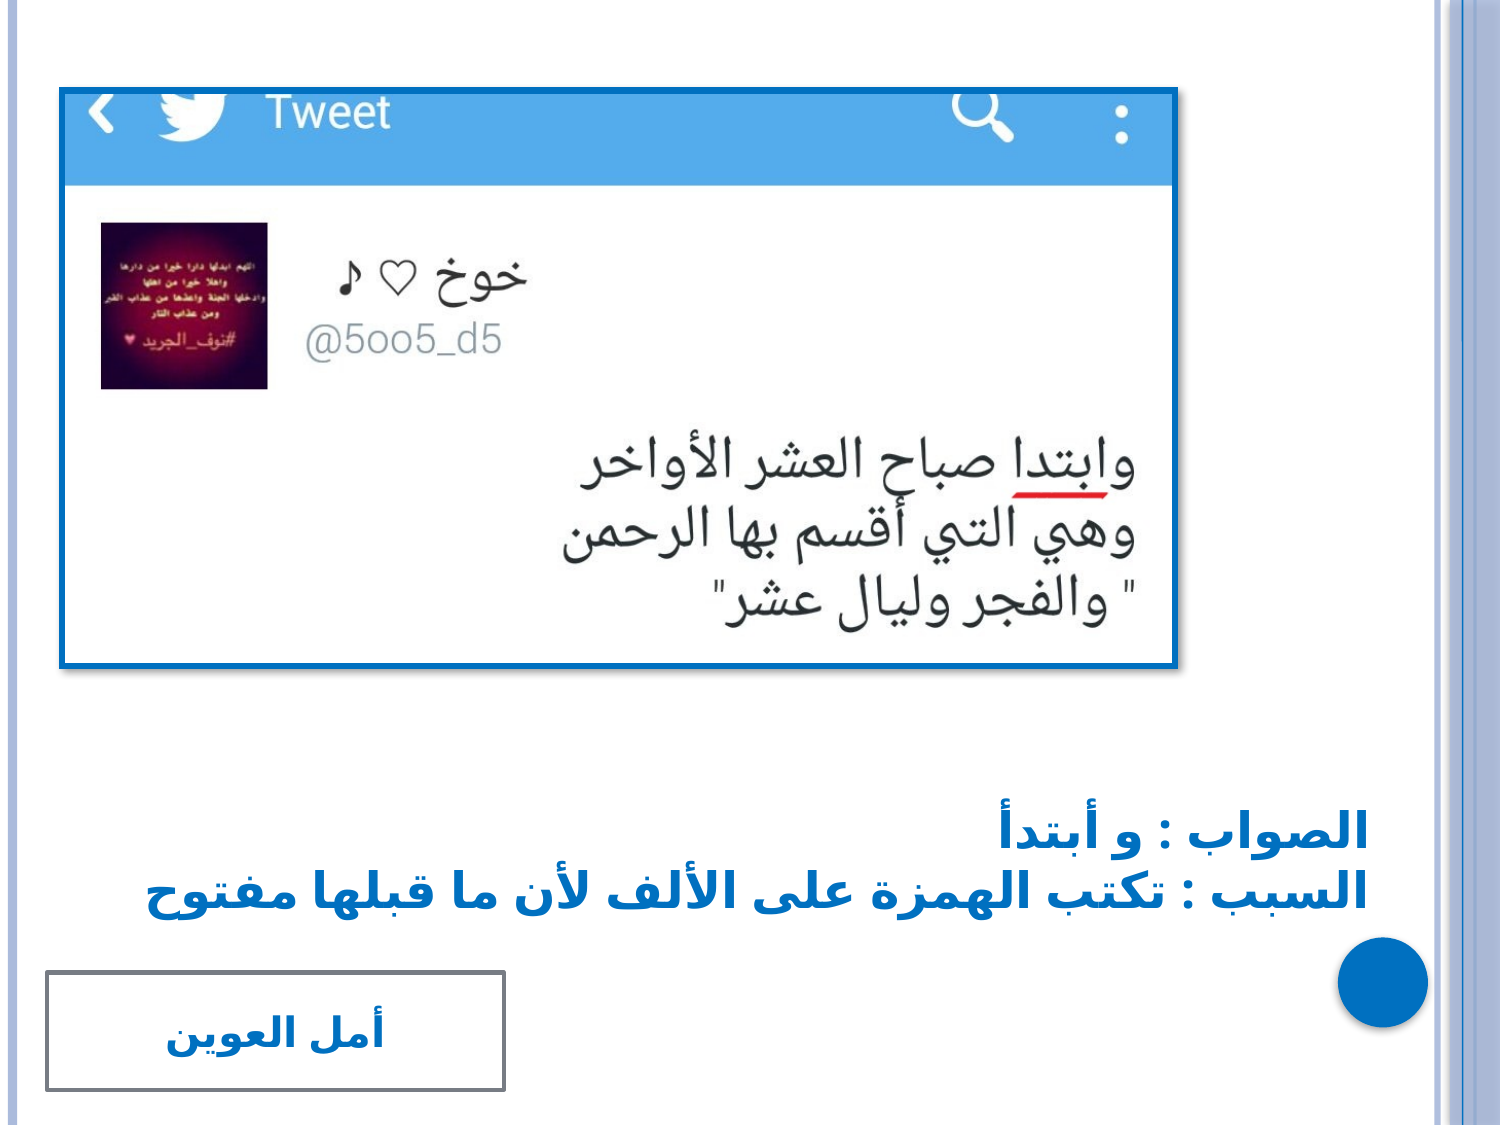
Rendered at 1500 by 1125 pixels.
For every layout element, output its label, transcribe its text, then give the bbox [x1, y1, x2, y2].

text_box أمل العوين [45, 970, 506, 1092]
title الصواب : و أبتدأ السبب : تكتب الهمزة على الألف لأن ما قبلها مفتوح [35, 738, 1386, 926]
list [64, 93, 1173, 664]
